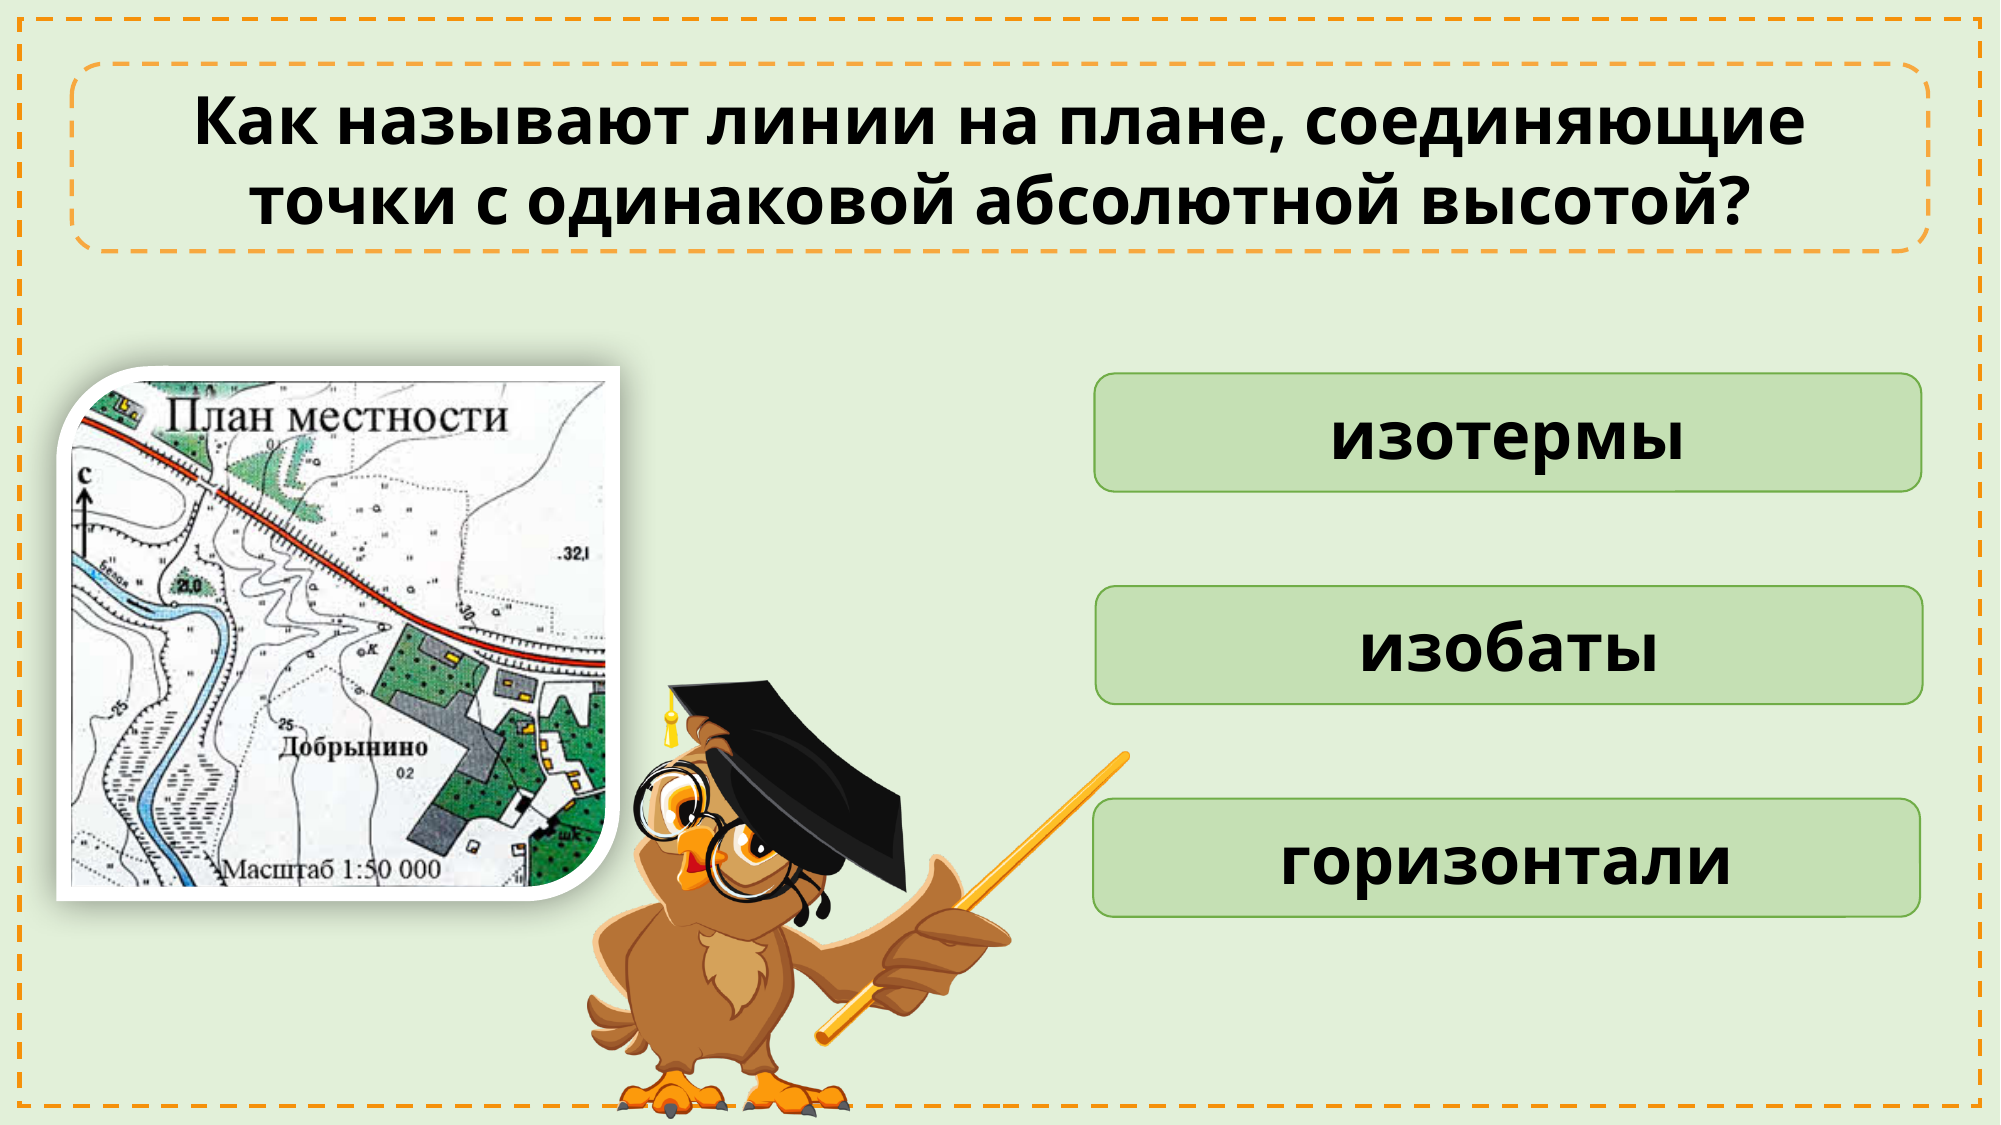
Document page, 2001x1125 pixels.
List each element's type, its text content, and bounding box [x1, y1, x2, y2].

picture [63, 373, 1130, 1119]
text_box [18, 18, 1981, 1107]
text_box Как называют линии на плане, соединяющие точки с одинаковой абсолютной высотой? [70, 62, 1930, 253]
